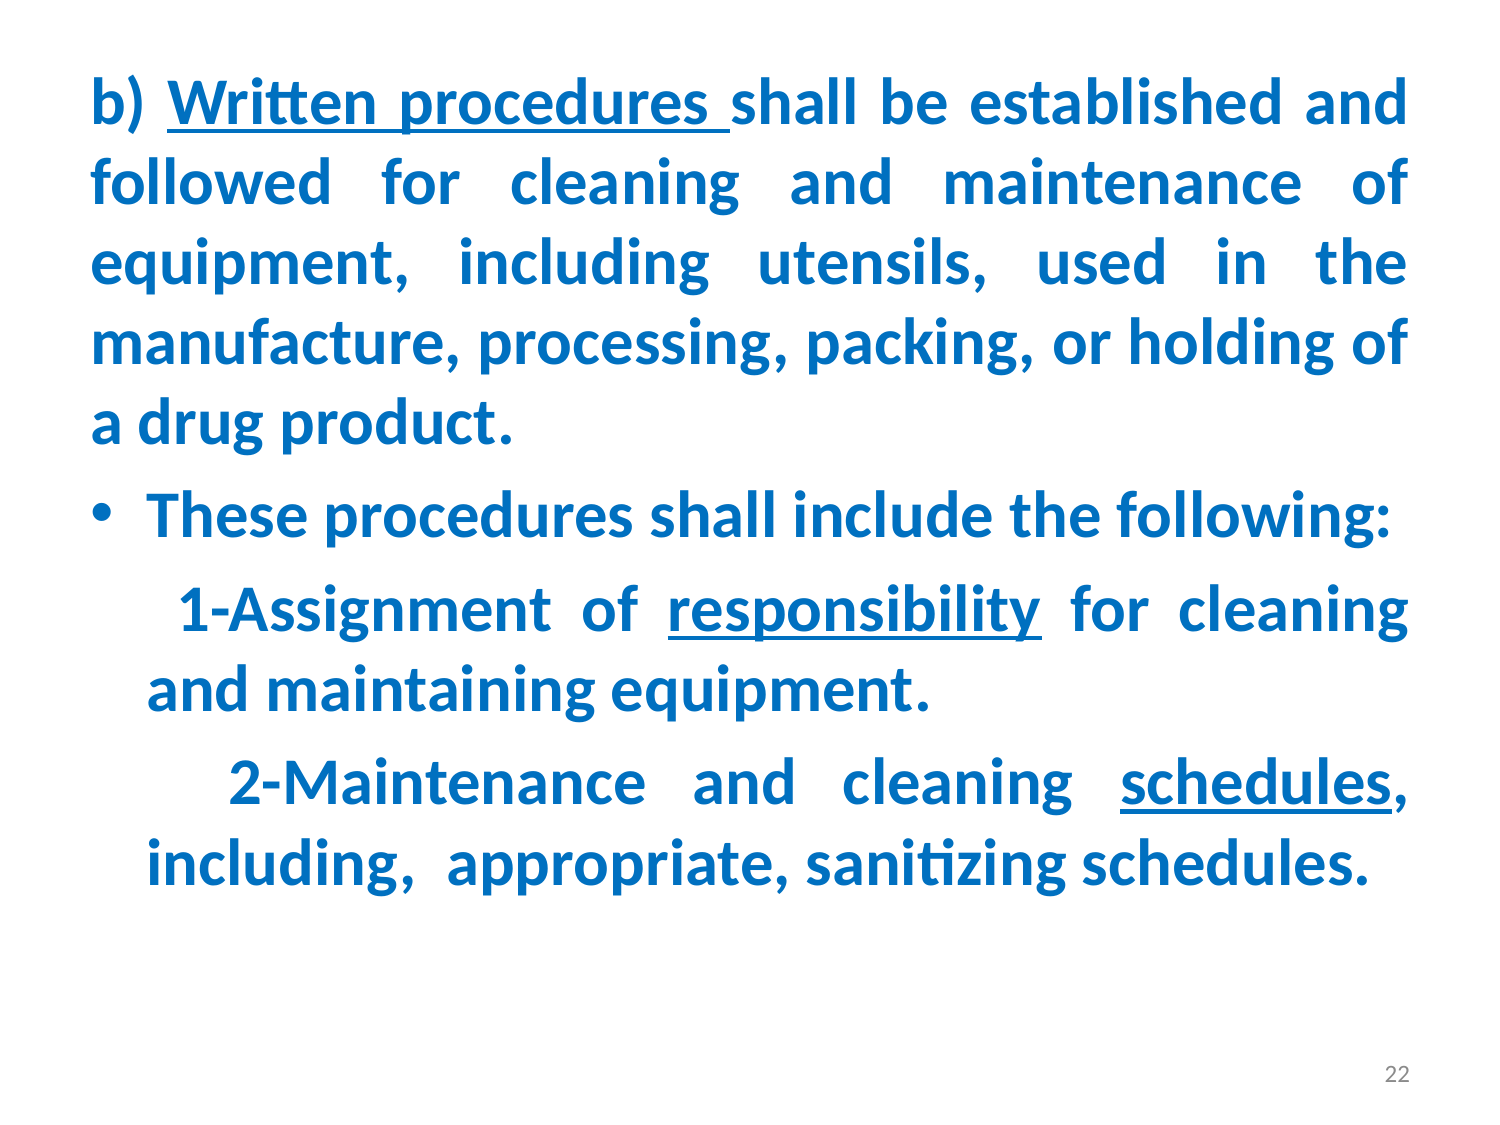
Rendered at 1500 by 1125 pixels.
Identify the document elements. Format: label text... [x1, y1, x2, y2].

slide_number 22 [1074, 1042, 1425, 1103]
list b) Written procedures shall be established and followed for cleaning and maintenance of equipment, including utensils, used in the manufacture, processing, packing, or holding of a drug product. These procedures shall include the following: 1-Assignment of responsibility for cleaning and maintaining equipment. 2-Maintenance and cleaning schedules, including, appropriate, sanitizing schedules. [75, 50, 1425, 1005]
